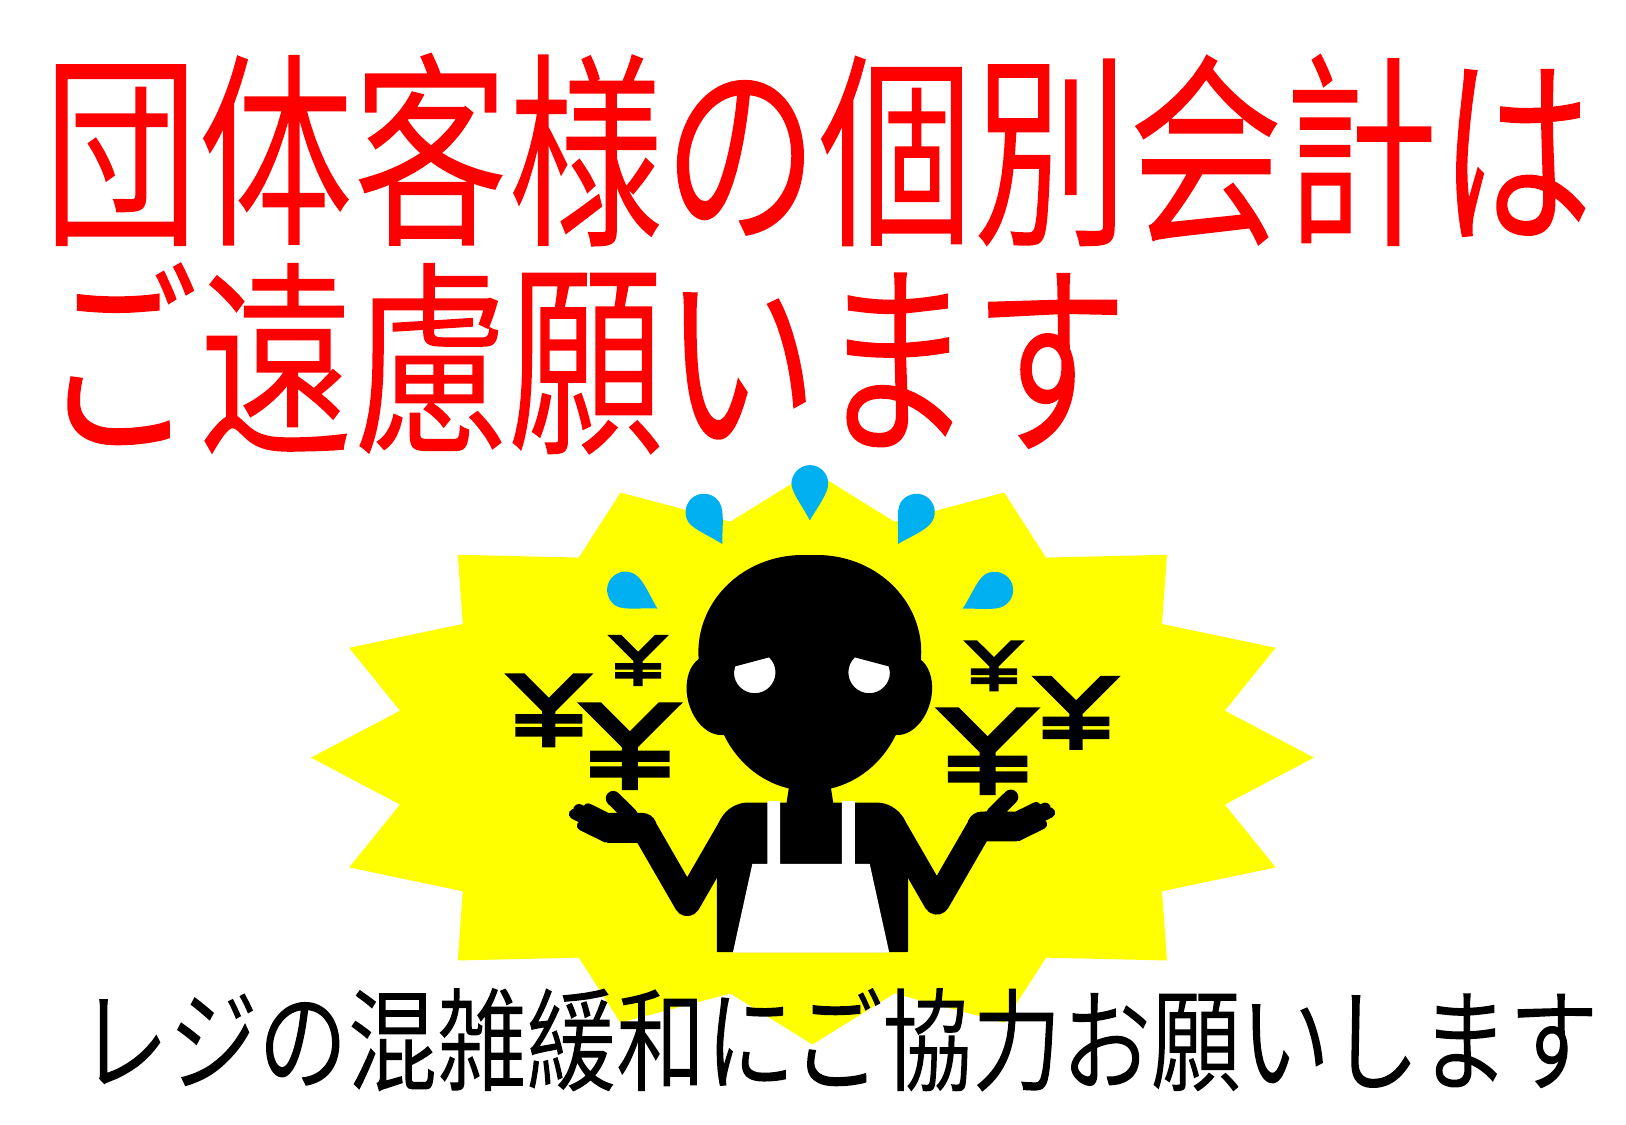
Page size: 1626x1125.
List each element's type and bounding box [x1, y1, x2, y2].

text_box [504, 464, 1121, 953]
text_box [308, 552, 568, 963]
text_box [577, 960, 1047, 1047]
text_box [1057, 552, 1316, 963]
